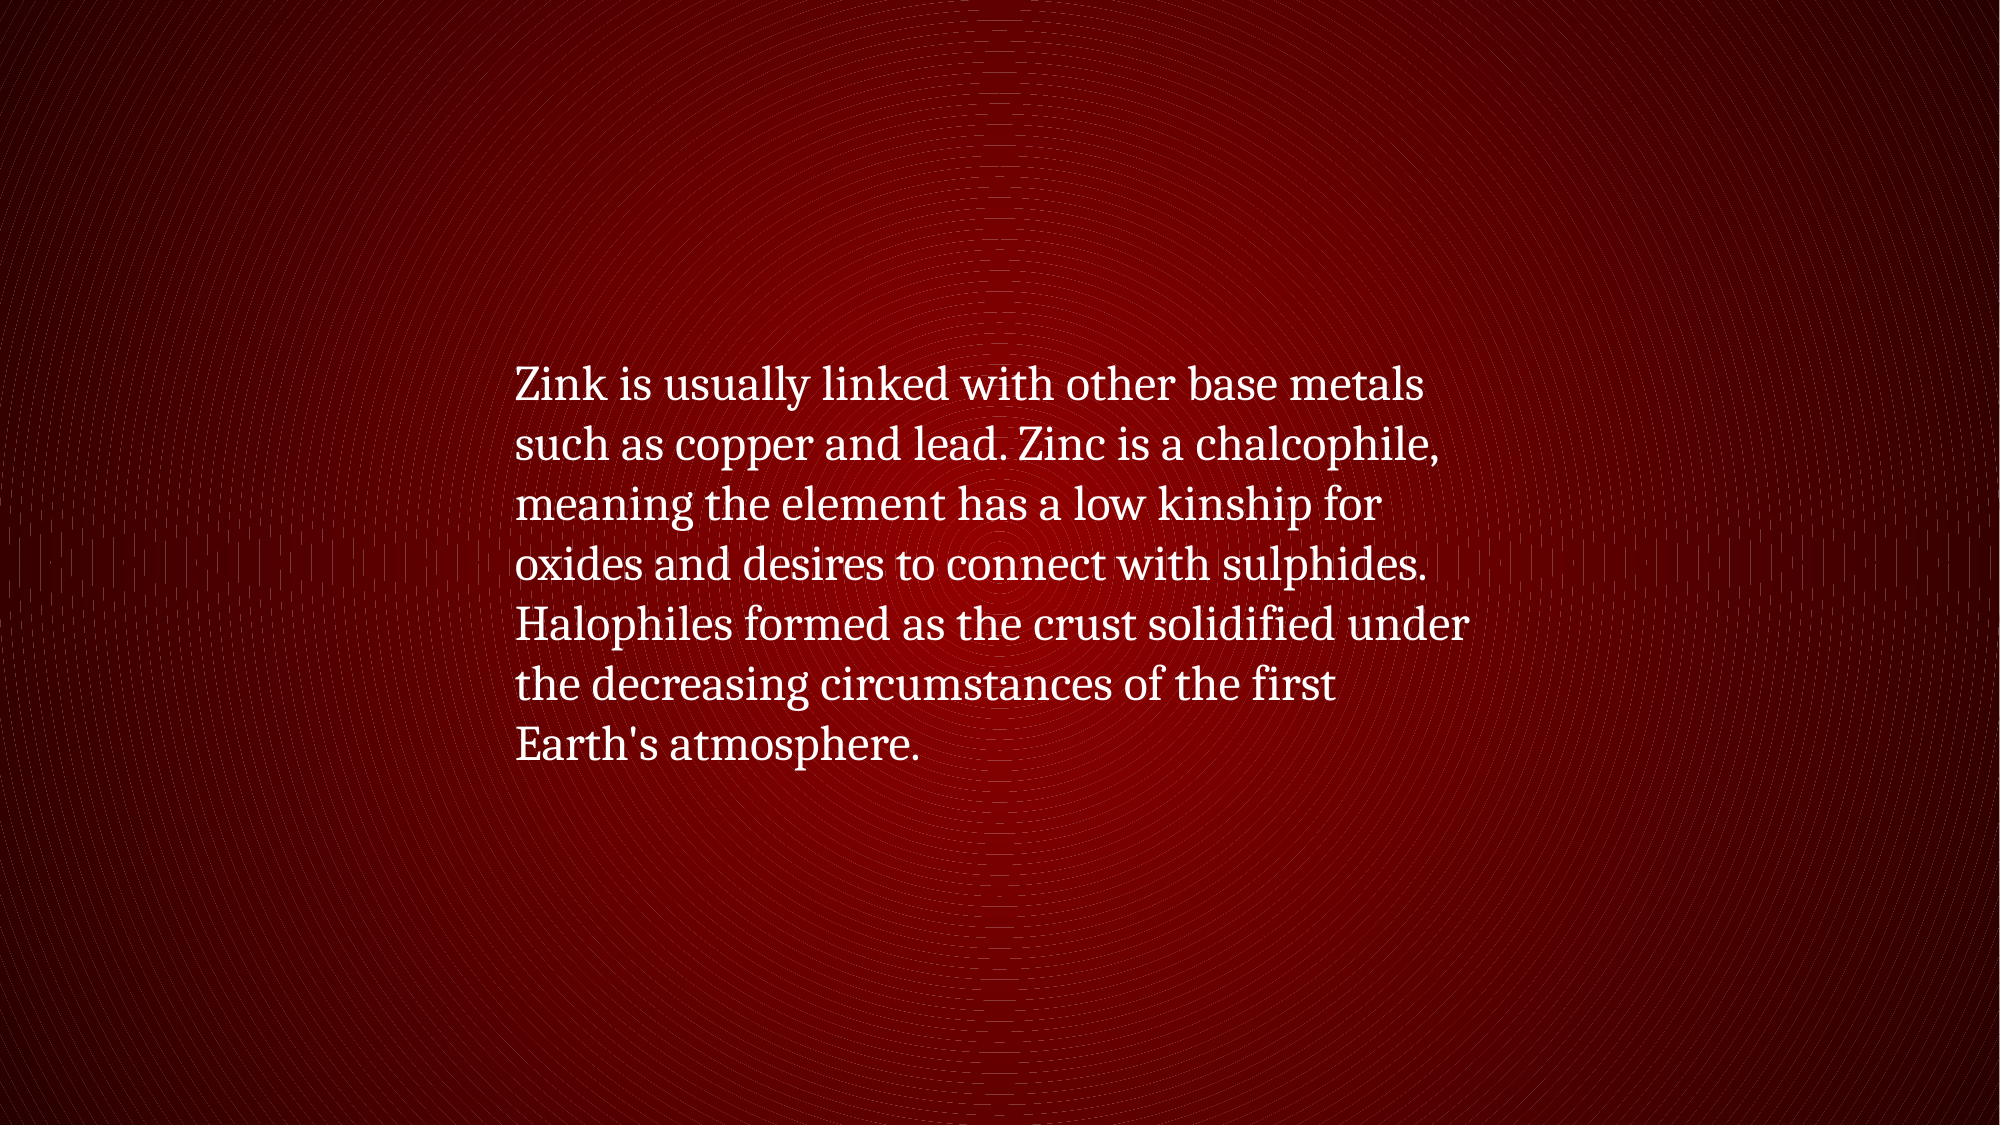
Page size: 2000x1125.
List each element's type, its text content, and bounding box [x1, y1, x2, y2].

text_box Zink is usually linked with other base metals such as copper and lead. Zinc is a chalcophile, meaning the element has a low kinship for oxides and desires to connect with sulphides. Halophiles formed as the crust solidified under the decreasing circumstances of the first Earth's atmosphere. [500, 342, 1500, 778]
